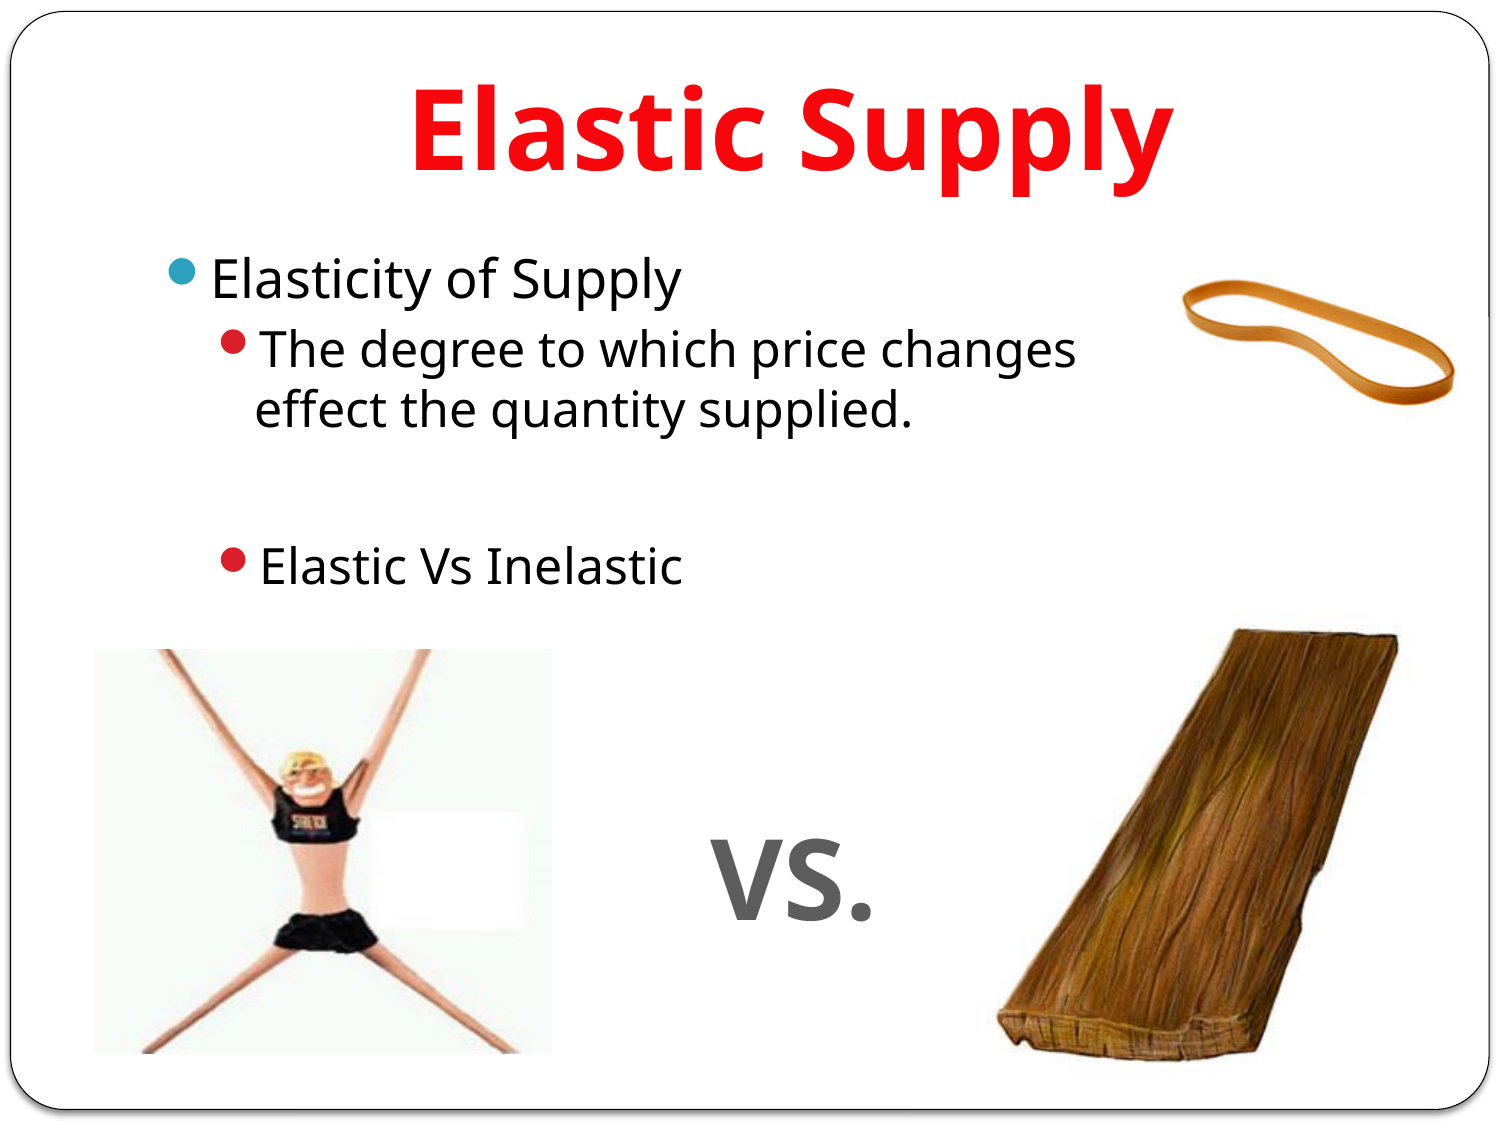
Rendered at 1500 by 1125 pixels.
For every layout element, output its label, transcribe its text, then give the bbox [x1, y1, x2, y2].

picture [974, 612, 1421, 1074]
text_box Elastic Supply [391, 49, 1190, 200]
list Elasticity of Supply The degree to which price changes effect the quantity supplied. Elastic Vs Inelastic [150, 237, 1138, 988]
picture [1162, 224, 1472, 431]
text_box VS. [695, 799, 893, 950]
picture [87, 649, 552, 1054]
